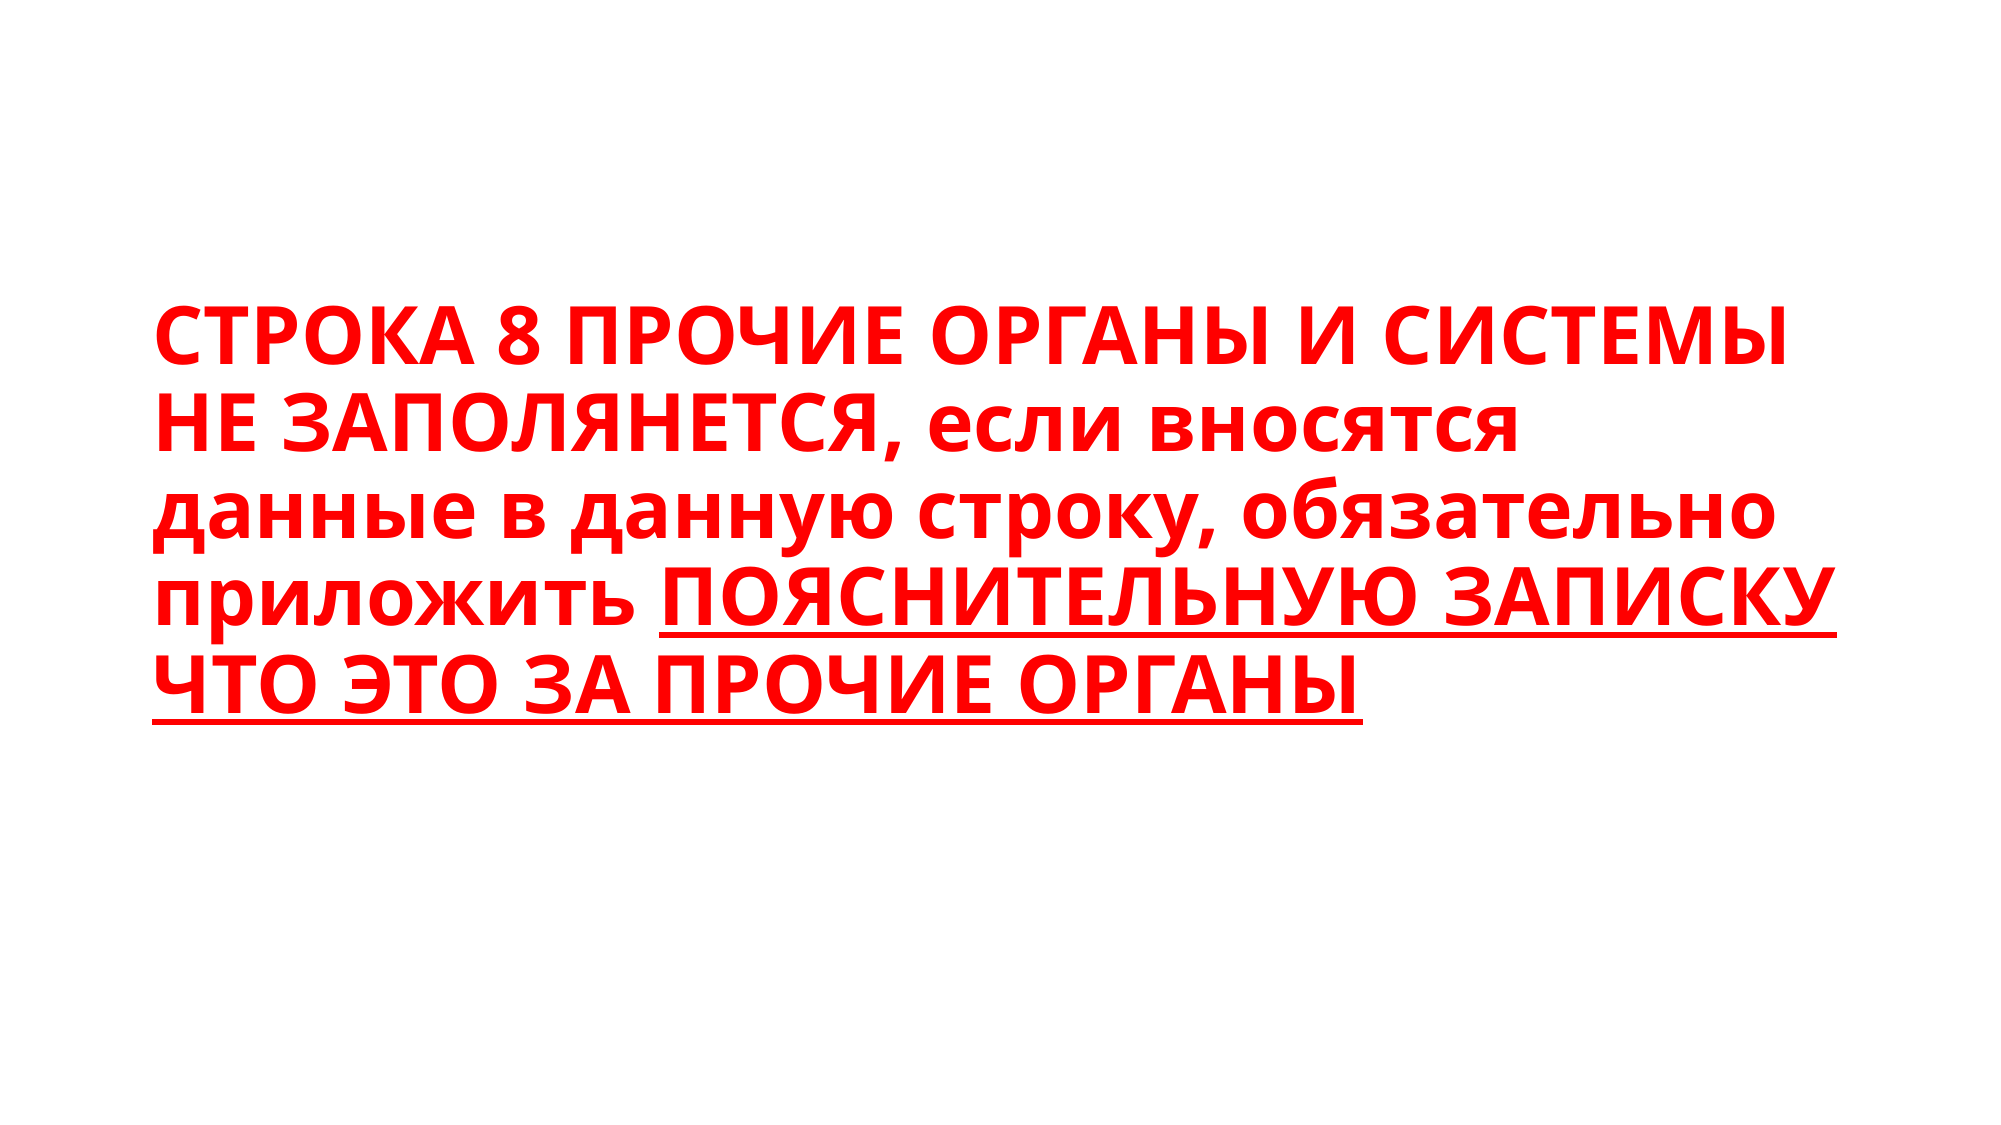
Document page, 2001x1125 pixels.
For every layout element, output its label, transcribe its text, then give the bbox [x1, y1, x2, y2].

text_box СТРОКА 8 ПРОЧИЕ ОРГАНЫ И СИСТЕМЫ НЕ ЗАПОЛЯНЕТСЯ, если вносятся данные в данную строку, обязательно приложить ПОЯСНИТЕЛЬНУЮ ЗАПИСКУ ЧТО ЭТО ЗА ПРОЧИЕ ОРГАНЫ [137, 283, 1863, 893]
